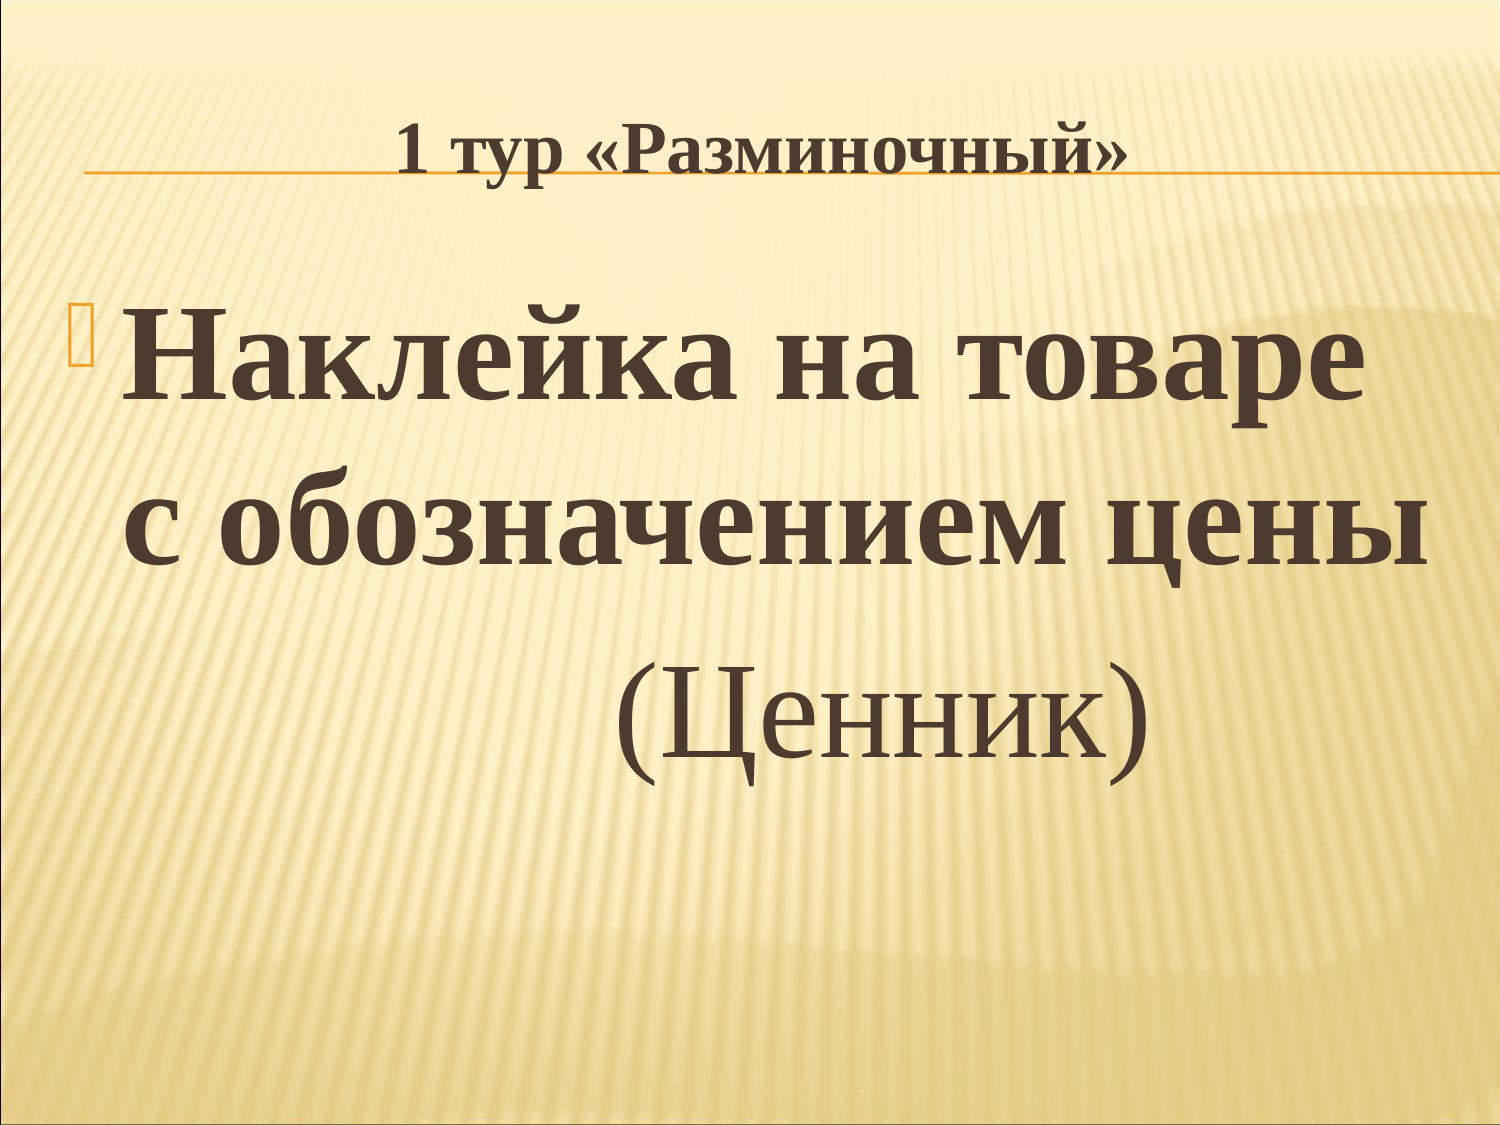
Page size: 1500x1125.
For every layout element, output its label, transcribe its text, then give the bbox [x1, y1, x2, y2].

title 1 тур «Разминочный» [50, 75, 1475, 213]
picture [0, 0, 1500, 1125]
list Наклейка на товаре с обозначением цены (Ценник) [50, 254, 1475, 998]
